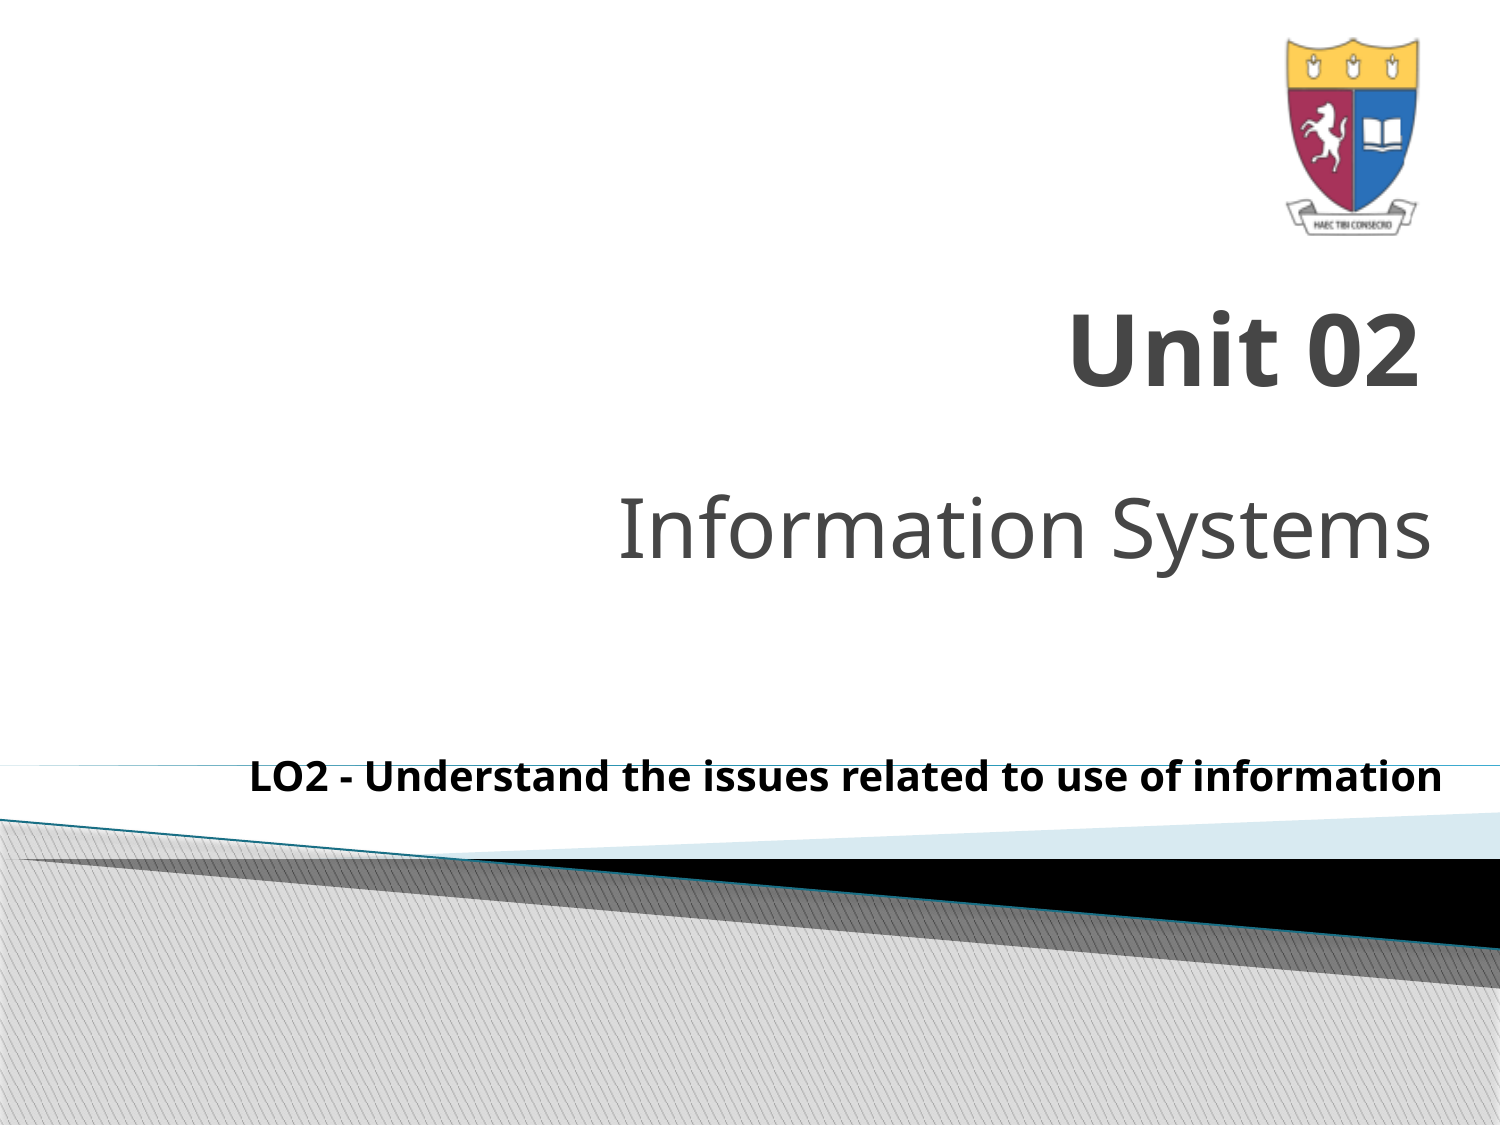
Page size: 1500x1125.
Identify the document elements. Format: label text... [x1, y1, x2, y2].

subtitle Information Systems [177, 468, 1453, 592]
title Unit 02 [161, 113, 1437, 414]
text_box LO2 - Understand the issues related to use of information [100, 742, 1459, 808]
picture [5, 859, 1500, 989]
picture [1269, 30, 1436, 244]
